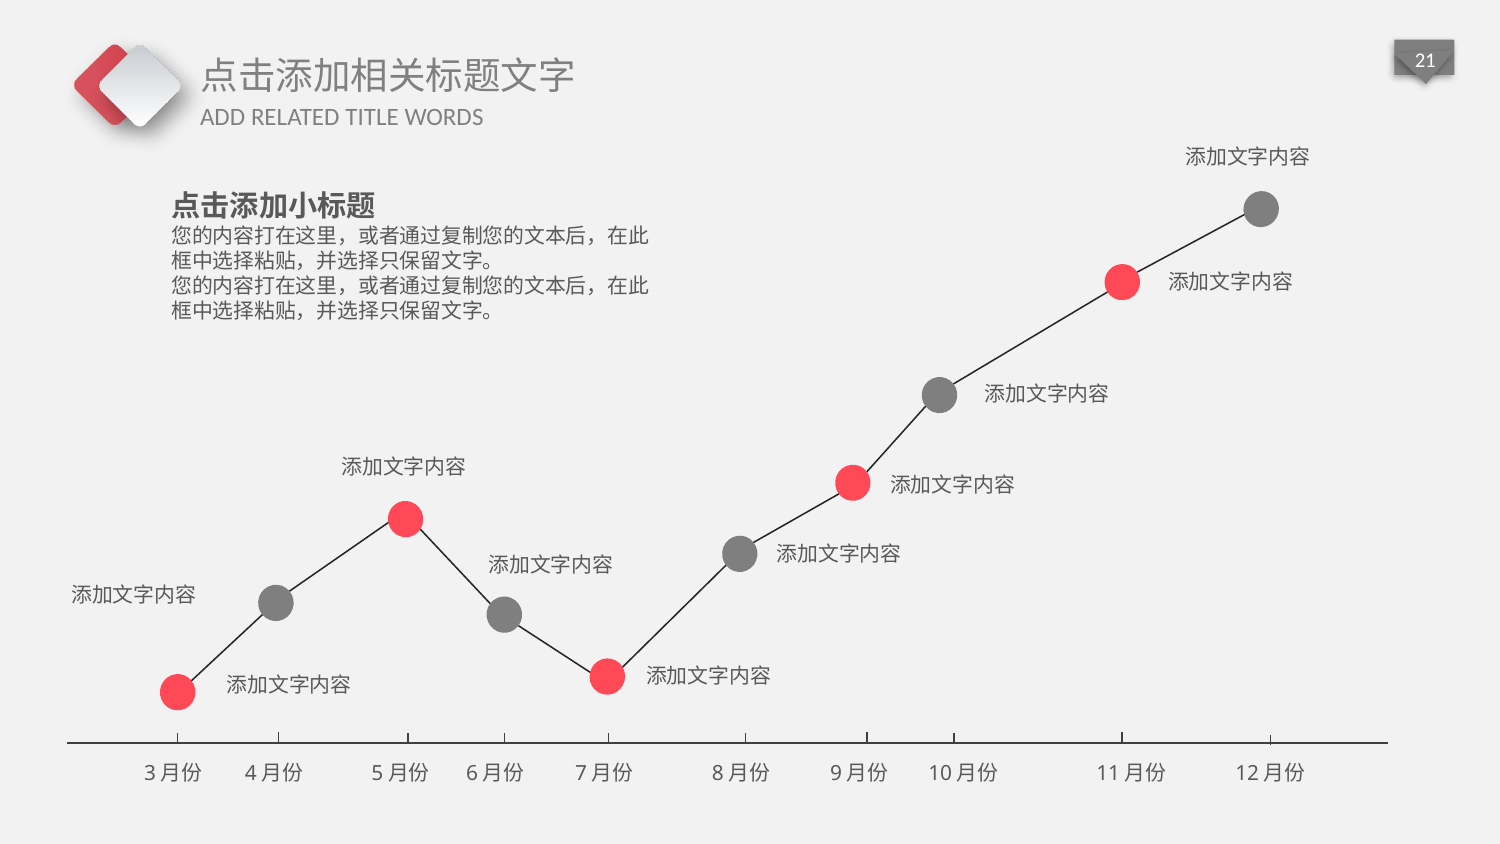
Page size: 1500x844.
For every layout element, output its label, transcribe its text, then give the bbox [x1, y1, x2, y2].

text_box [289, 522, 389, 592]
text_box [919, 375, 960, 416]
text_box 添加文字内容 [878, 466, 1027, 503]
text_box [191, 614, 263, 681]
text_box 6月份 [454, 754, 536, 791]
text_box 添加文字内容 [60, 575, 208, 612]
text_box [953, 291, 1108, 385]
text_box 11月份 [1085, 754, 1178, 791]
text_box [385, 498, 426, 540]
text_box 7月份 [563, 754, 645, 791]
text_box [256, 582, 296, 624]
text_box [622, 564, 727, 668]
text_box [157, 672, 198, 713]
text_box 添加文字内容 [215, 666, 363, 703]
text_box 12月份 [1224, 754, 1317, 791]
text_box [1241, 189, 1282, 230]
text_box 9月份 [818, 754, 900, 791]
text_box [833, 462, 873, 503]
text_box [518, 625, 591, 673]
text_box [587, 656, 628, 697]
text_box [866, 405, 926, 472]
text_box 添加文字内容 [1174, 138, 1322, 175]
text_box 8月份 [700, 754, 782, 791]
text_box 4月份 [233, 754, 315, 791]
text_box 添加文字内容 [973, 374, 1121, 412]
text_box 5月份 [360, 754, 441, 791]
text_box 10月份 [917, 754, 1010, 791]
text_box 3月份 [132, 754, 214, 791]
text_box 添加文字内容 [635, 656, 783, 693]
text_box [420, 528, 491, 604]
text_box 点击添加小标题 您的内容打在这里，或者通过复制您的文本后，在此框中选择粘贴，并选择只保留文字。 您的内容打在这里，或者通过复制您的文本后，在此框中选择粘贴，并选择只保留文字。 [160, 147, 680, 329]
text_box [66, 731, 1389, 745]
picture [89, 35, 190, 136]
text_box 添加文字内容 [330, 448, 478, 485]
text_box 添加文字内容 [1157, 262, 1305, 299]
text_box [1136, 214, 1245, 273]
text_box 添加文字内容 [765, 535, 913, 572]
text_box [753, 493, 840, 543]
text_box [484, 594, 525, 635]
text_box [1102, 261, 1143, 303]
text_box 添加文字内容 [495, 545, 625, 582]
text_box [720, 533, 760, 574]
